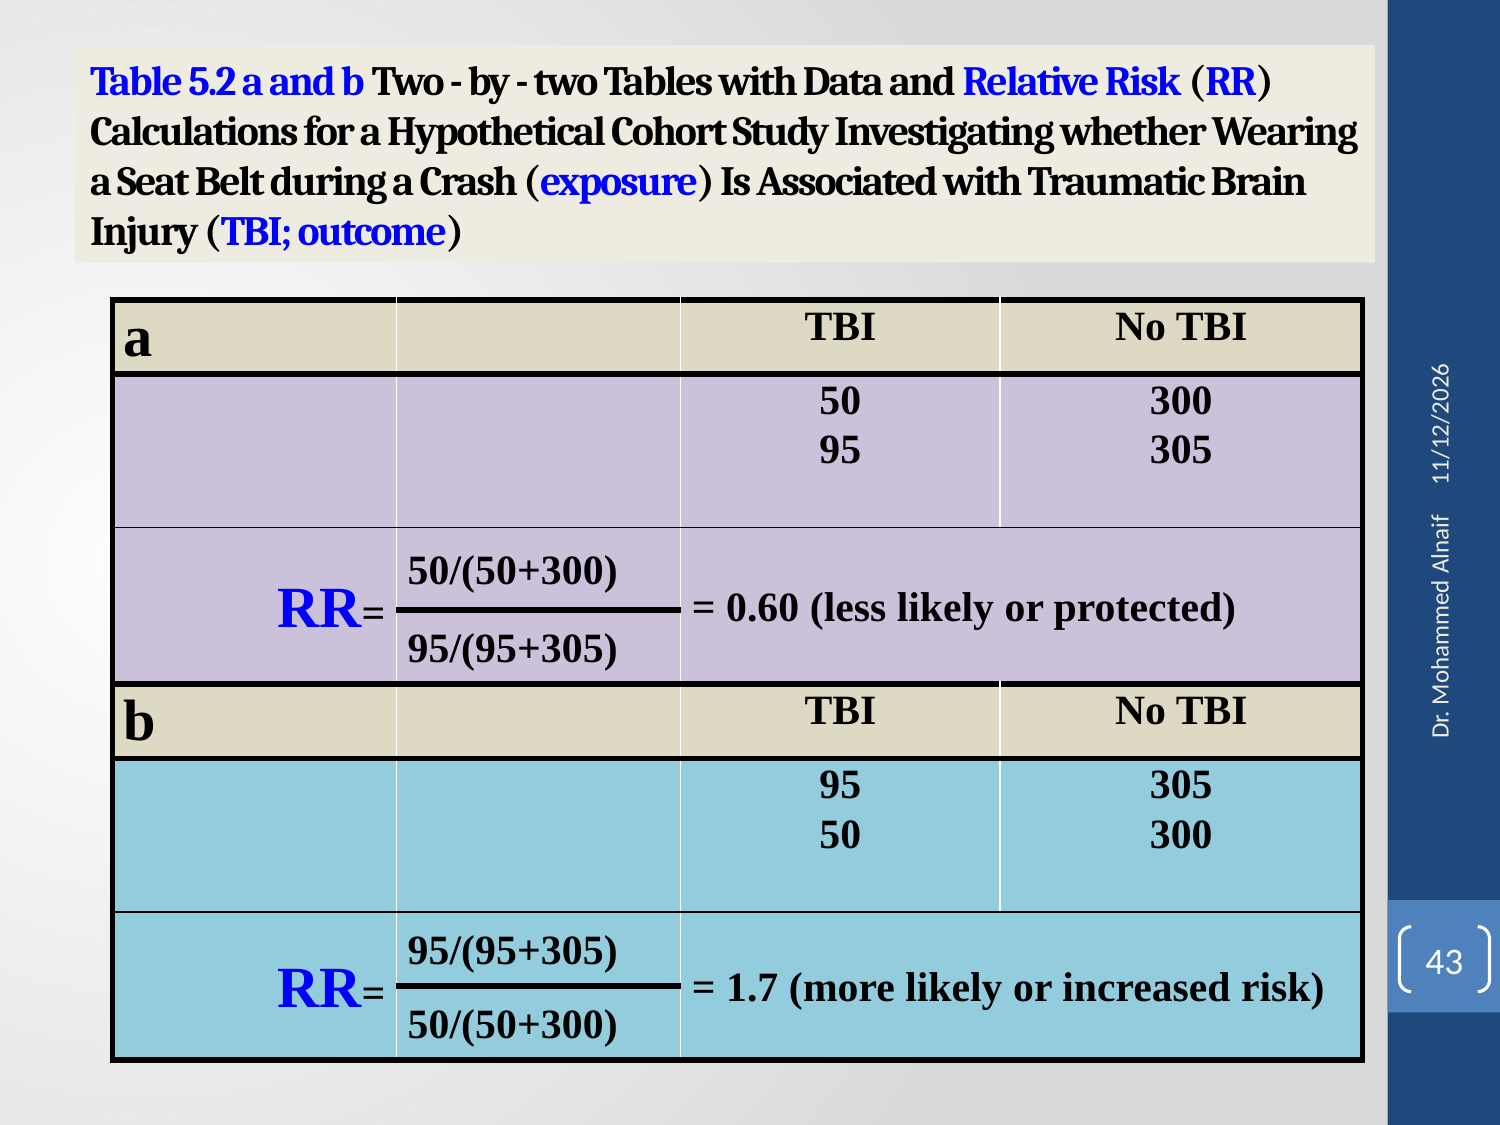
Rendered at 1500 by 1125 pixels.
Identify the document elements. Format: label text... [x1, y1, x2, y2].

table_cell 95/(95+305) [397, 913, 680, 983]
table_header TBI [681, 303, 999, 371]
table_cell 300 305 [1001, 377, 1360, 527]
table_cell 95 50 [681, 761, 999, 911]
table_header a [115, 303, 396, 371]
table_cell TBI [681, 687, 999, 756]
table_cell 50/(50+300) [397, 528, 680, 607]
table_cell RR= [115, 913, 396, 1057]
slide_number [1408, 100, 1469, 500]
table_cell RR= [115, 528, 396, 681]
table_cell 50/(50+300) [397, 989, 680, 1057]
title Table 5.2 a and b Two - by - two Tables with Data and Relative Risk (RR) Calculations for a Hypothetical Cohort Study Investigating whether Wearing a Seat Belt during a Crash (exposure) Is Associated with Traumatic Brain Injury (TBI; outcome) [75, 45, 1375, 263]
table_cell [115, 377, 396, 527]
table_cell [397, 761, 680, 911]
table_cell [397, 377, 680, 527]
table_cell [397, 687, 680, 756]
table_cell = 0.60 (less likely or protected) [681, 528, 1360, 681]
table_cell No TBI [1001, 687, 1360, 756]
table_cell = 1.7 (more likely or increased risk) [681, 913, 1360, 1057]
slide_number 43 [1397, 925, 1492, 994]
table_cell 305 300 [1001, 761, 1360, 911]
table_header No TBI [1001, 303, 1360, 371]
table_header [397, 303, 680, 371]
table_cell 50 95 [681, 377, 999, 527]
table_cell b [115, 687, 396, 756]
table_cell 95/(95+305) [397, 613, 680, 681]
footer Dr. Mohammed Alnaif [1408, 500, 1469, 889]
table_cell [115, 761, 396, 911]
